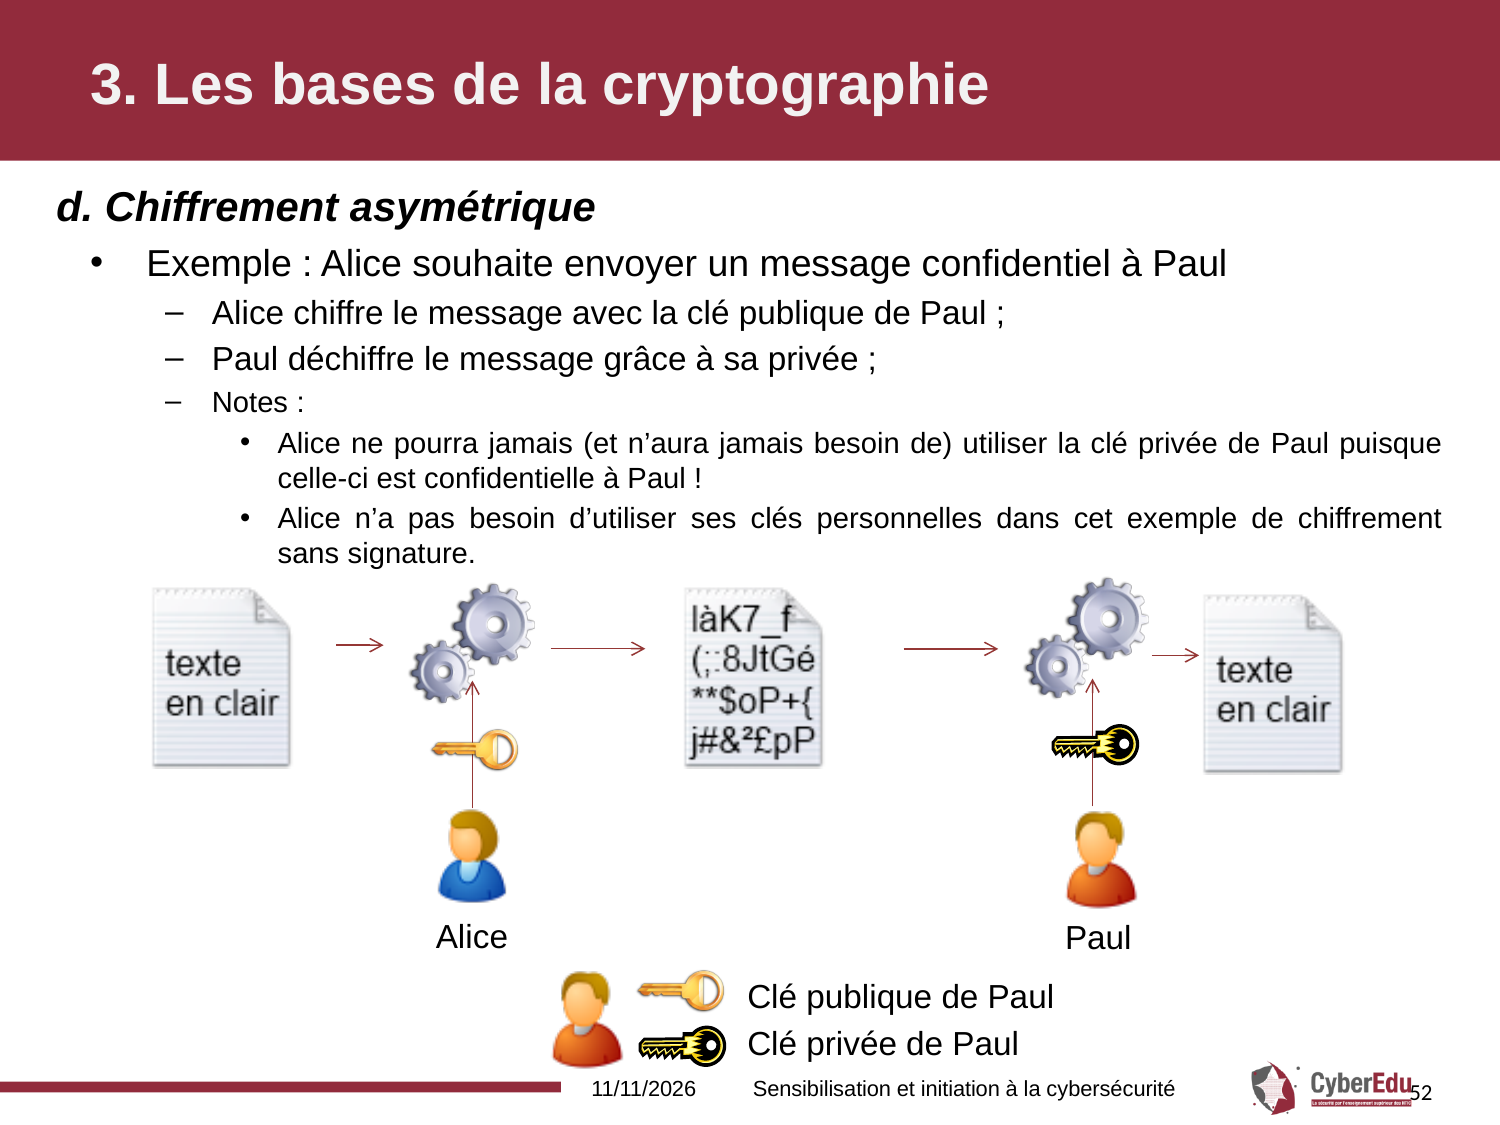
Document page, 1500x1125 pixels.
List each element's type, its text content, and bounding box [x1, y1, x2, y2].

picture [1021, 573, 1153, 579]
text_box d. Chiffrement asymétrique [41, 172, 1471, 268]
title 3. Les bases de la cryptographie [75, 1, 1425, 161]
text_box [130, 579, 1365, 1072]
footer Sensibilisation et initiation à la cybersécurité [738, 1080, 1236, 1118]
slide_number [561, 1080, 727, 1118]
picture [1246, 1060, 1412, 1115]
list Exemple : Alice souhaite envoyer un message confidentiel à Paul Alice chiffre le message avec la clé publique de Paul ; Paul déchiffre le message grâce à sa privée ; Notes : Alice ne pourra jamais (et n’aura jamais besoin de) utiliser la clé privée de Paul puisque celle-ci est confidentielle à Paul ! Alice n’a pas besoin d’utiliser ses clés personnelles dans cet exemple de chiffrement sans signature. [75, 231, 1459, 598]
